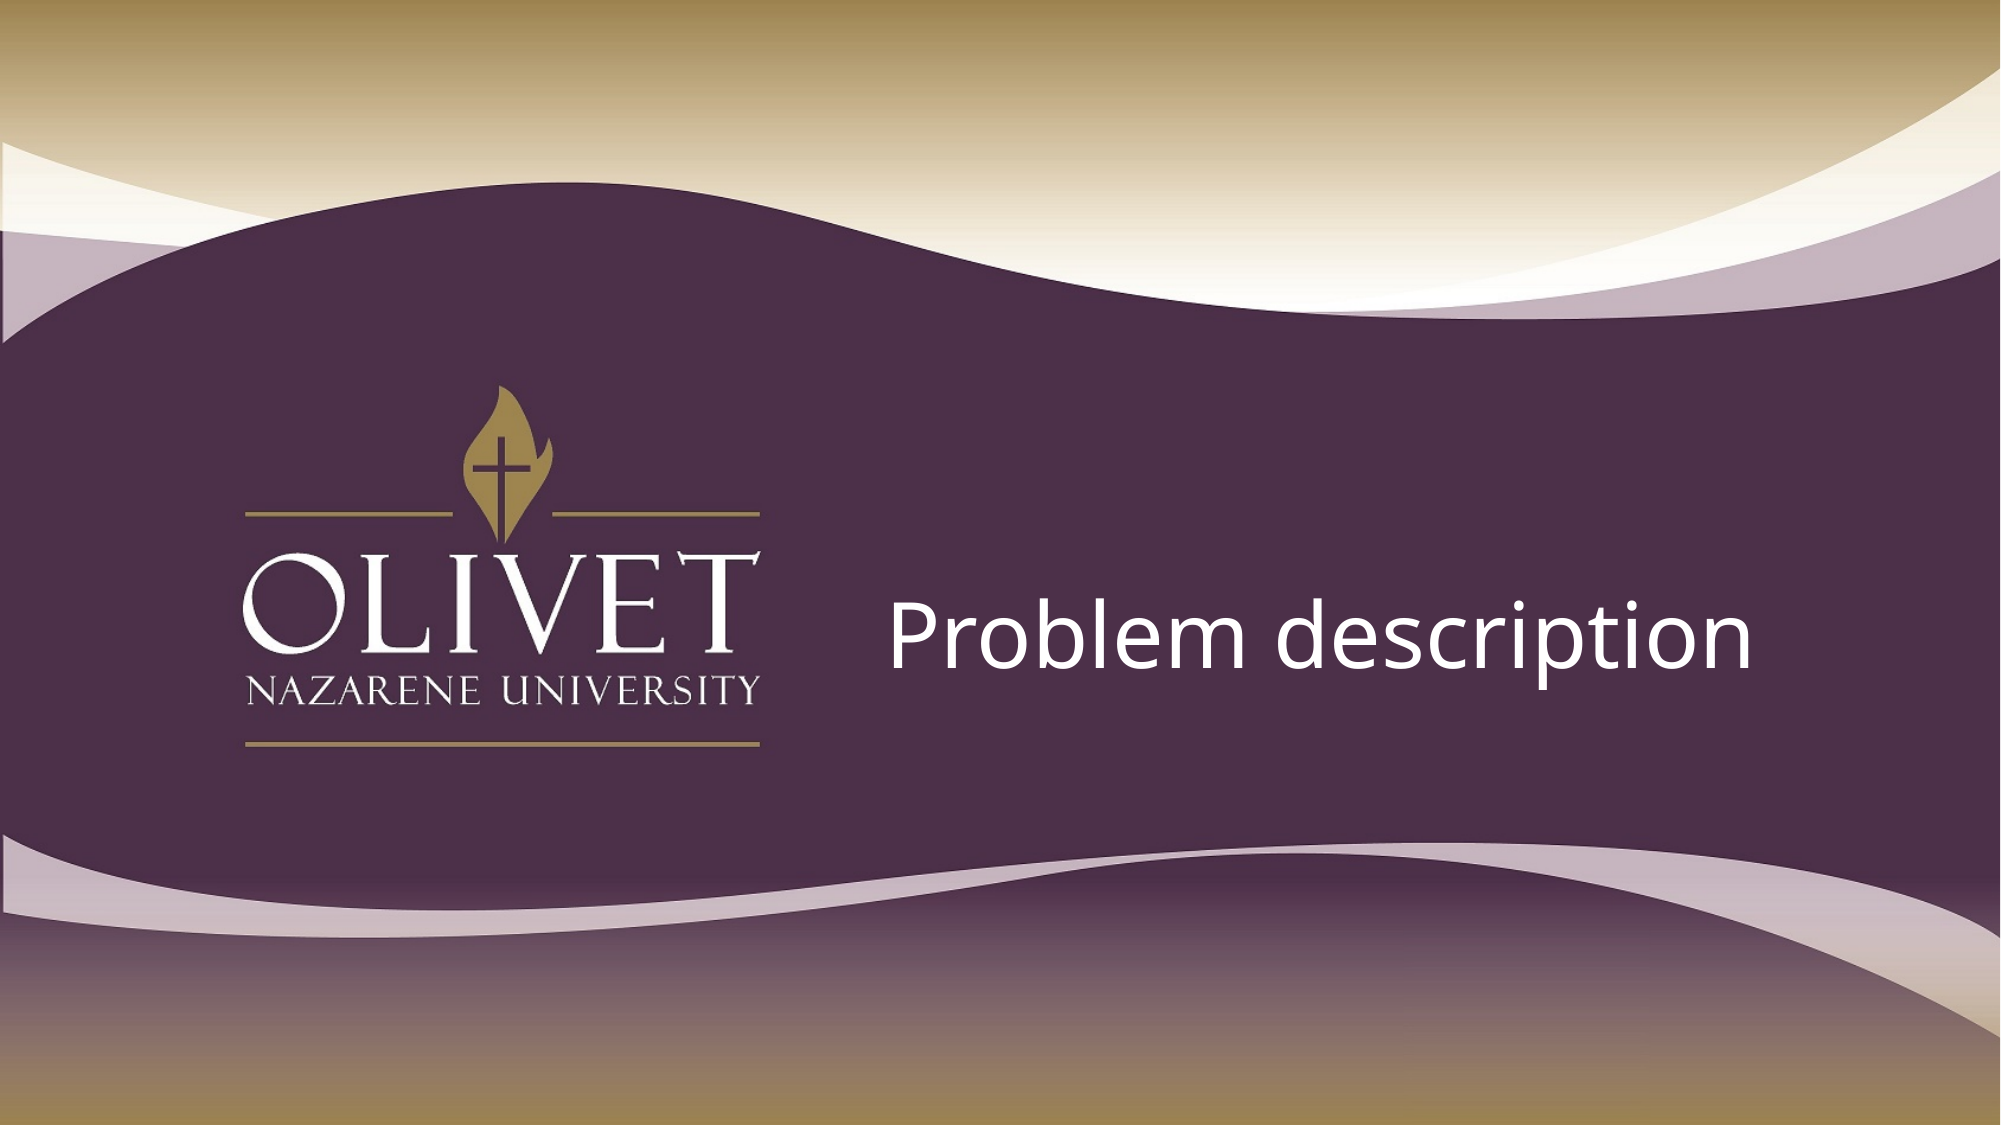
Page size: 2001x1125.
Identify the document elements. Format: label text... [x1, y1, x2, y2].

picture [0, 0, 2001, 1125]
title Problem description [870, 339, 1862, 696]
